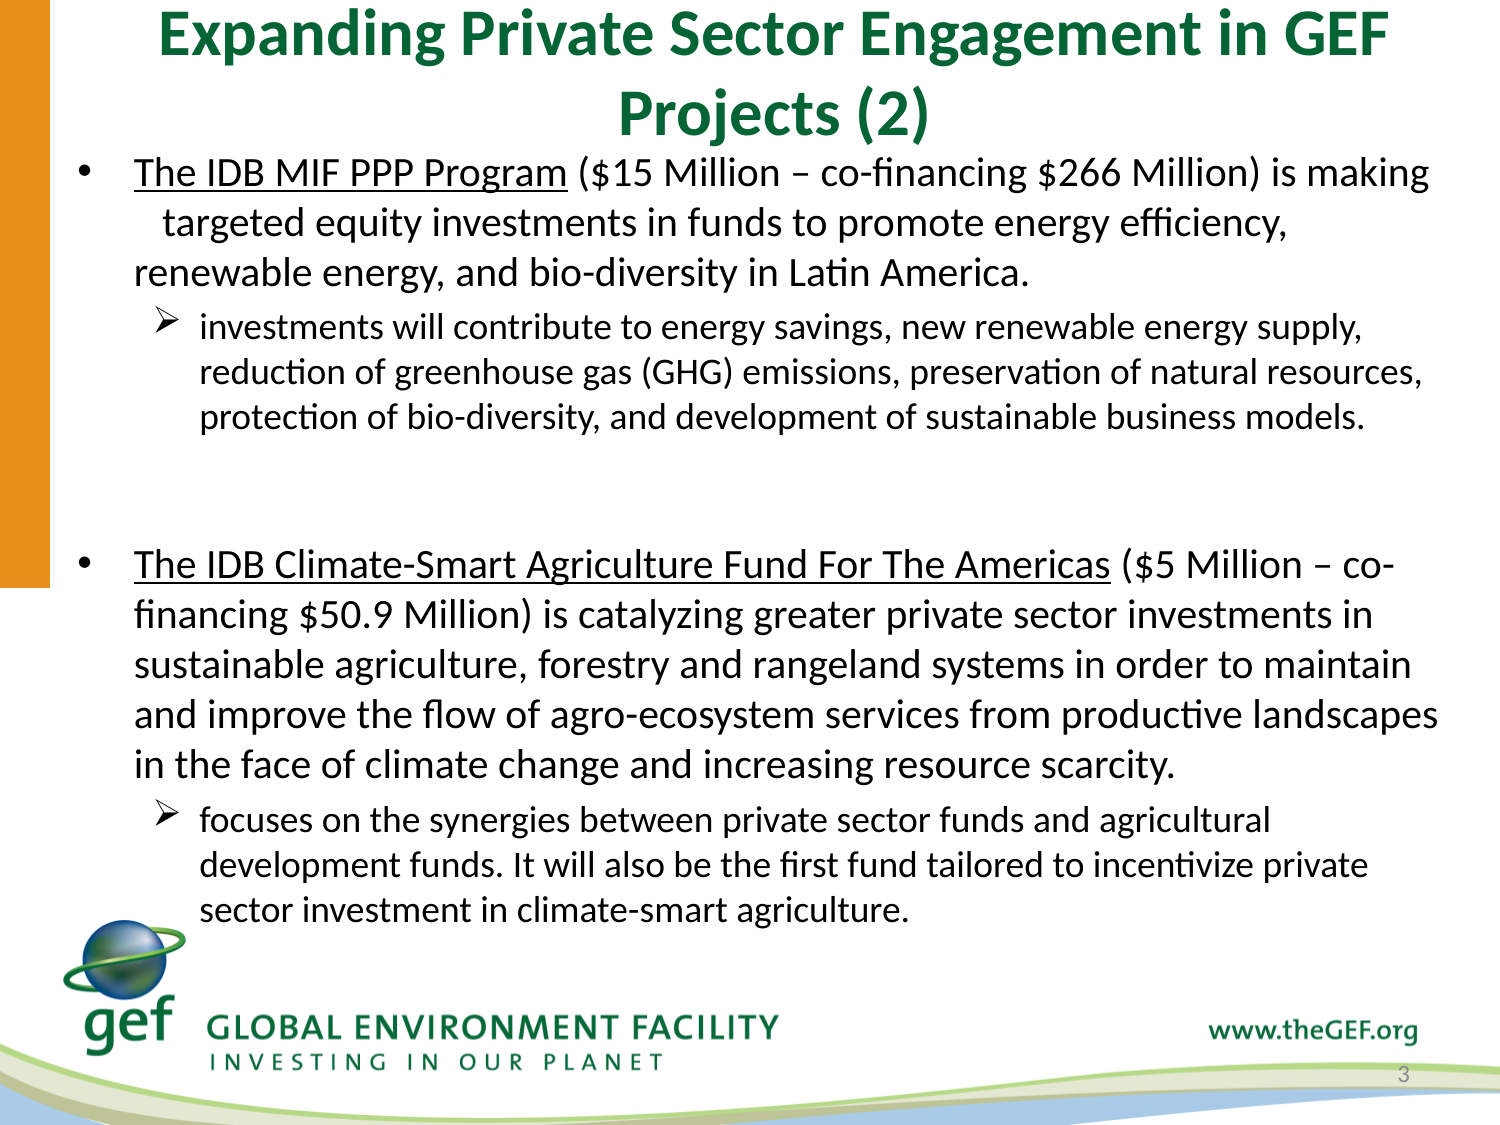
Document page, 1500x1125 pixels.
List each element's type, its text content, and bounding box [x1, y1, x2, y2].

picture [0, 0, 50, 588]
slide_number 3 [1074, 1042, 1425, 1103]
picture [0, 920, 1500, 1125]
list The IDB MIF PPP Program ($15 Million – co-financing $266 Million) is making targeted equity investments in funds to promote energy efficiency, renewable energy, and bio-diversity in Latin America. investments will contribute to energy savings, new renewable energy supply, reduction of greenhouse gas (GHG) emissions, preservation of natural resources, protection of bio-diversity, and development of sustainable business models. The IDB Climate-Smart Agriculture Fund For The Americas ($5 Million – co-financing $50.9 Million) is catalyzing greater private sector investments in sustainable agriculture, forestry and rangeland systems in order to maintain and improve the flow of agro-ecosystem services from productive landscapes in the face of climate change and increasing resource scarcity. focuses on the synergies between private sector funds and agricultural development funds. It will also be the first fund tailored to incentivize private sector investment in climate-smart agriculture. [62, 137, 1475, 938]
title Expanding Private Sector Engagement in GEF Projects (2) [50, 0, 1500, 175]
